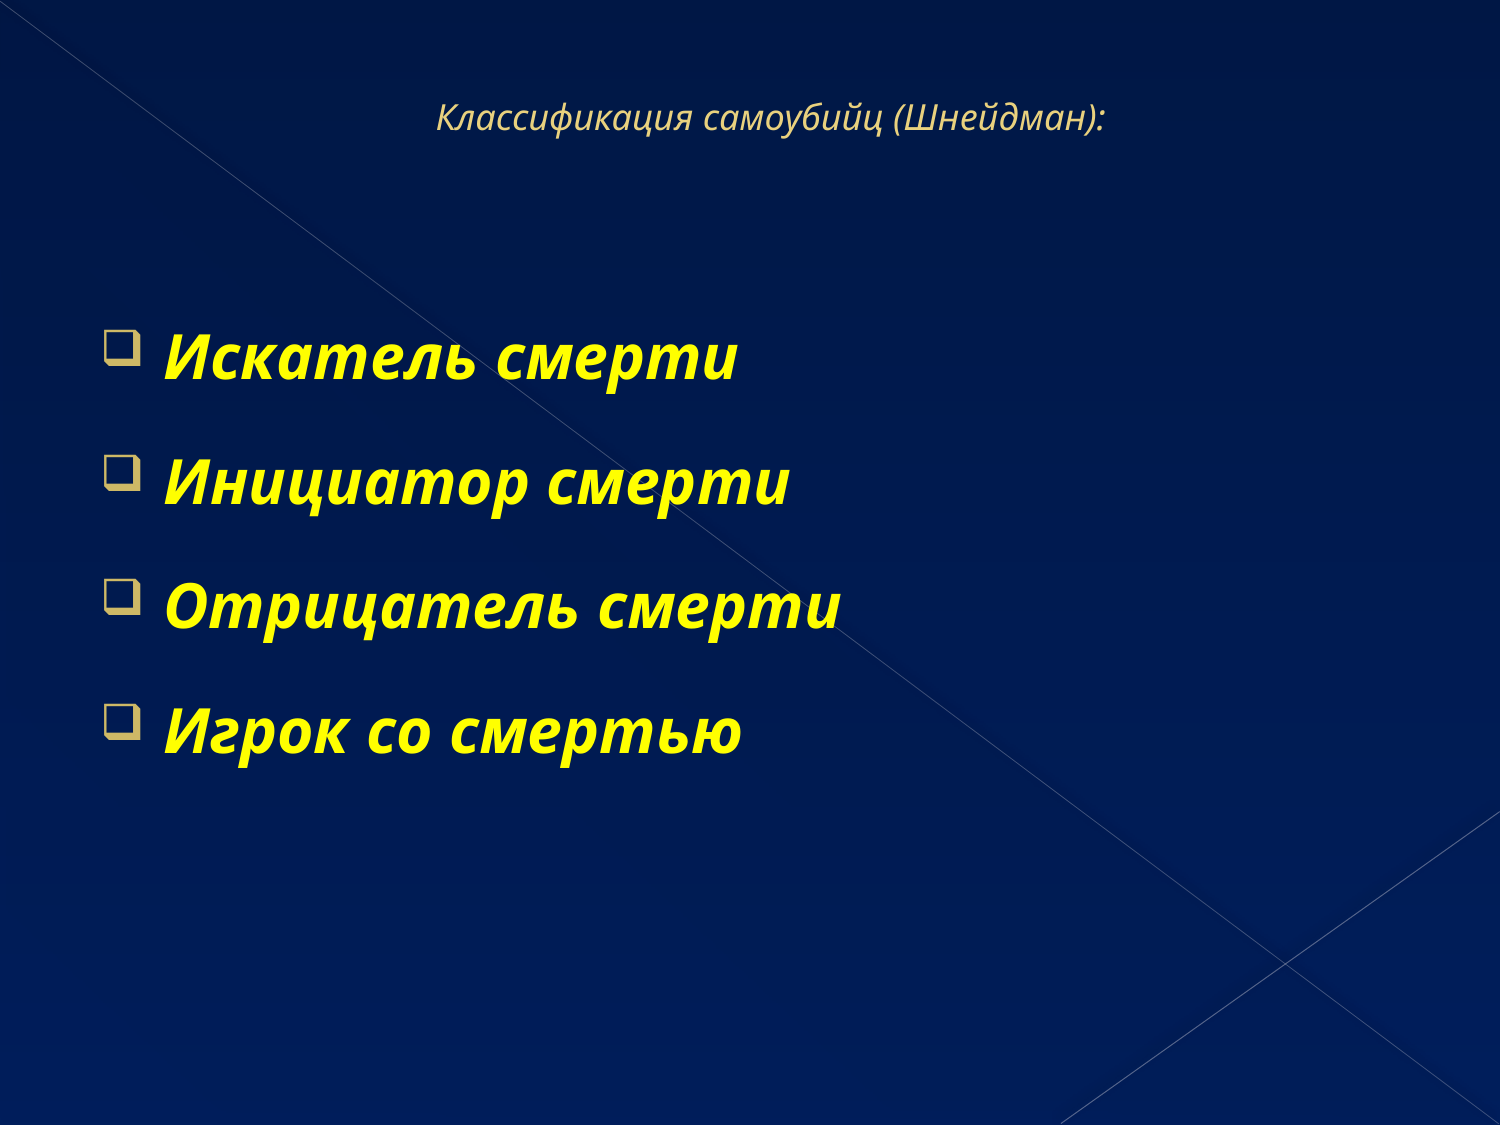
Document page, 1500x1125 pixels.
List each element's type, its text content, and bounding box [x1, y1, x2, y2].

list Искатель смерти Инициатор смерти Отрицатель смерти Игрок со смертью [75, 184, 1425, 1059]
title Классификация самоубийц (Шнейдман): [75, 43, 1425, 184]
